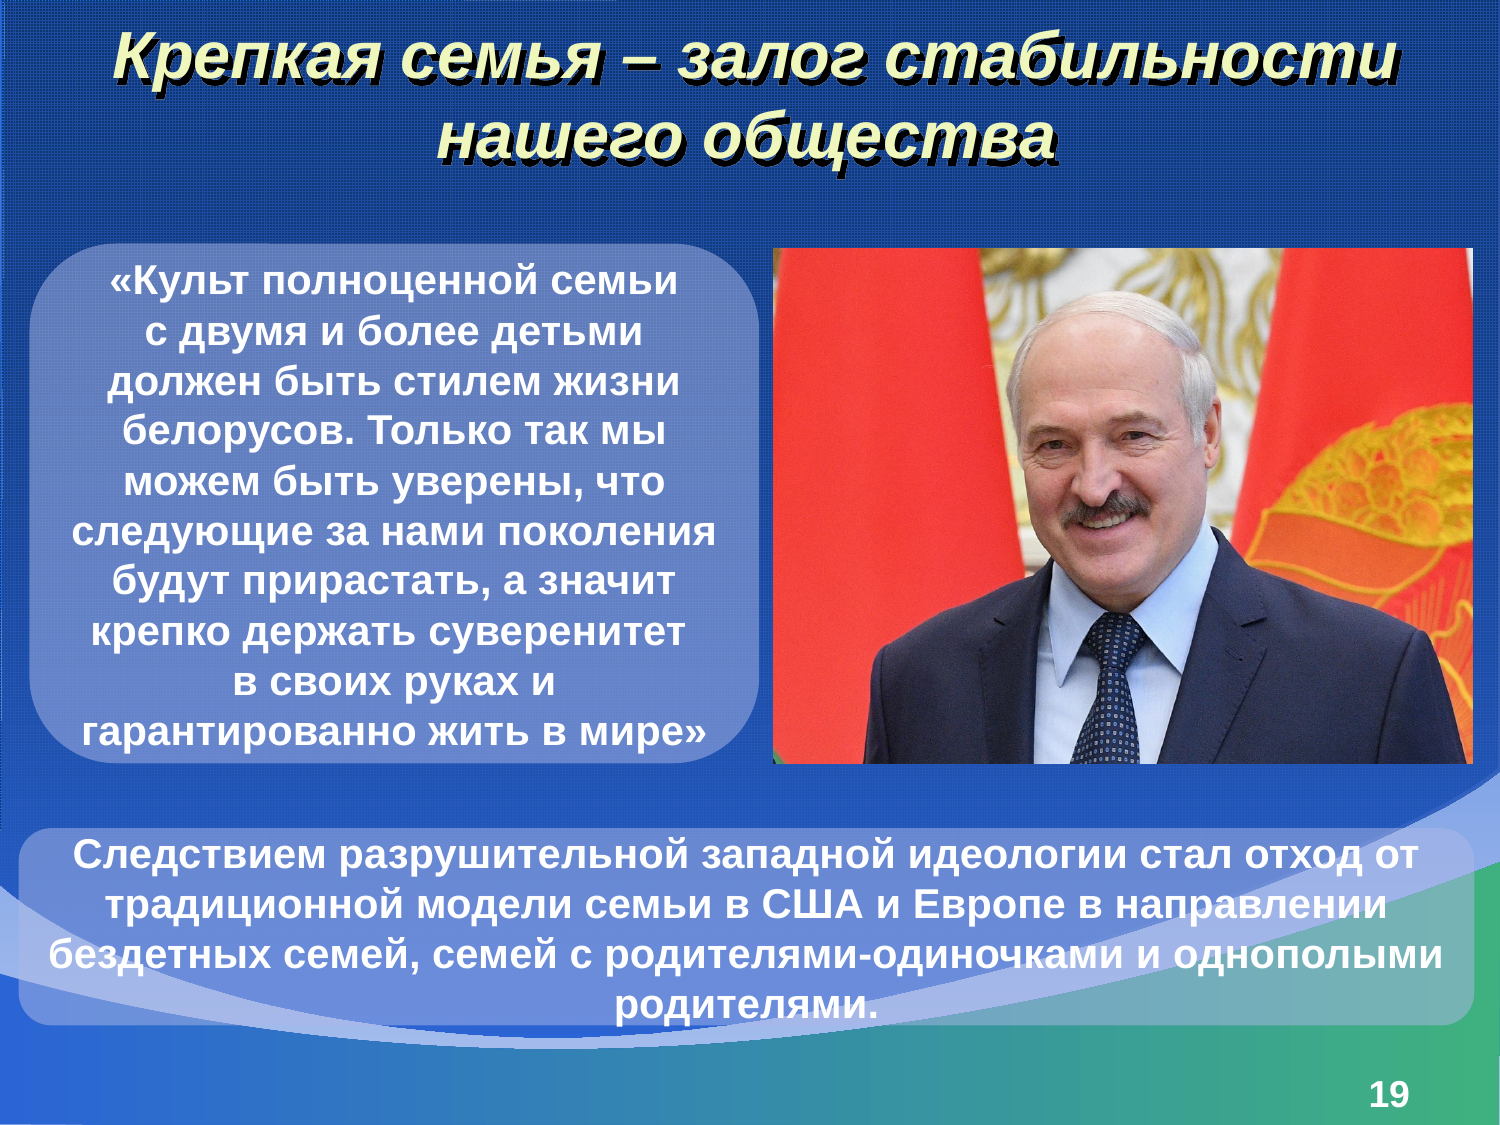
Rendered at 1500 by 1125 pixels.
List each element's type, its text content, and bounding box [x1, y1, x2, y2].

text_box Следствием разрушительной западной идеологии стал отход от традиционной модели семьи в США и Европе в направлении бездетных семей, семей с родителями-одиночками и однополыми родителями. [18, 828, 1475, 1026]
picture [773, 248, 1473, 764]
text_box «Культ полноценной семьи с двумя и более детьми должен быть стилем жизни белорусов. Только так мы можем быть уверены, что следующие за нами поколения будут прирастать, а значит крепко держать суверенитет в своих руках и гарантированно жить в мире» [29, 243, 760, 764]
text_box Крепкая семья – залог стабильности нашего общества [5, 0, 1500, 185]
slide_number 19 [1074, 1062, 1425, 1103]
